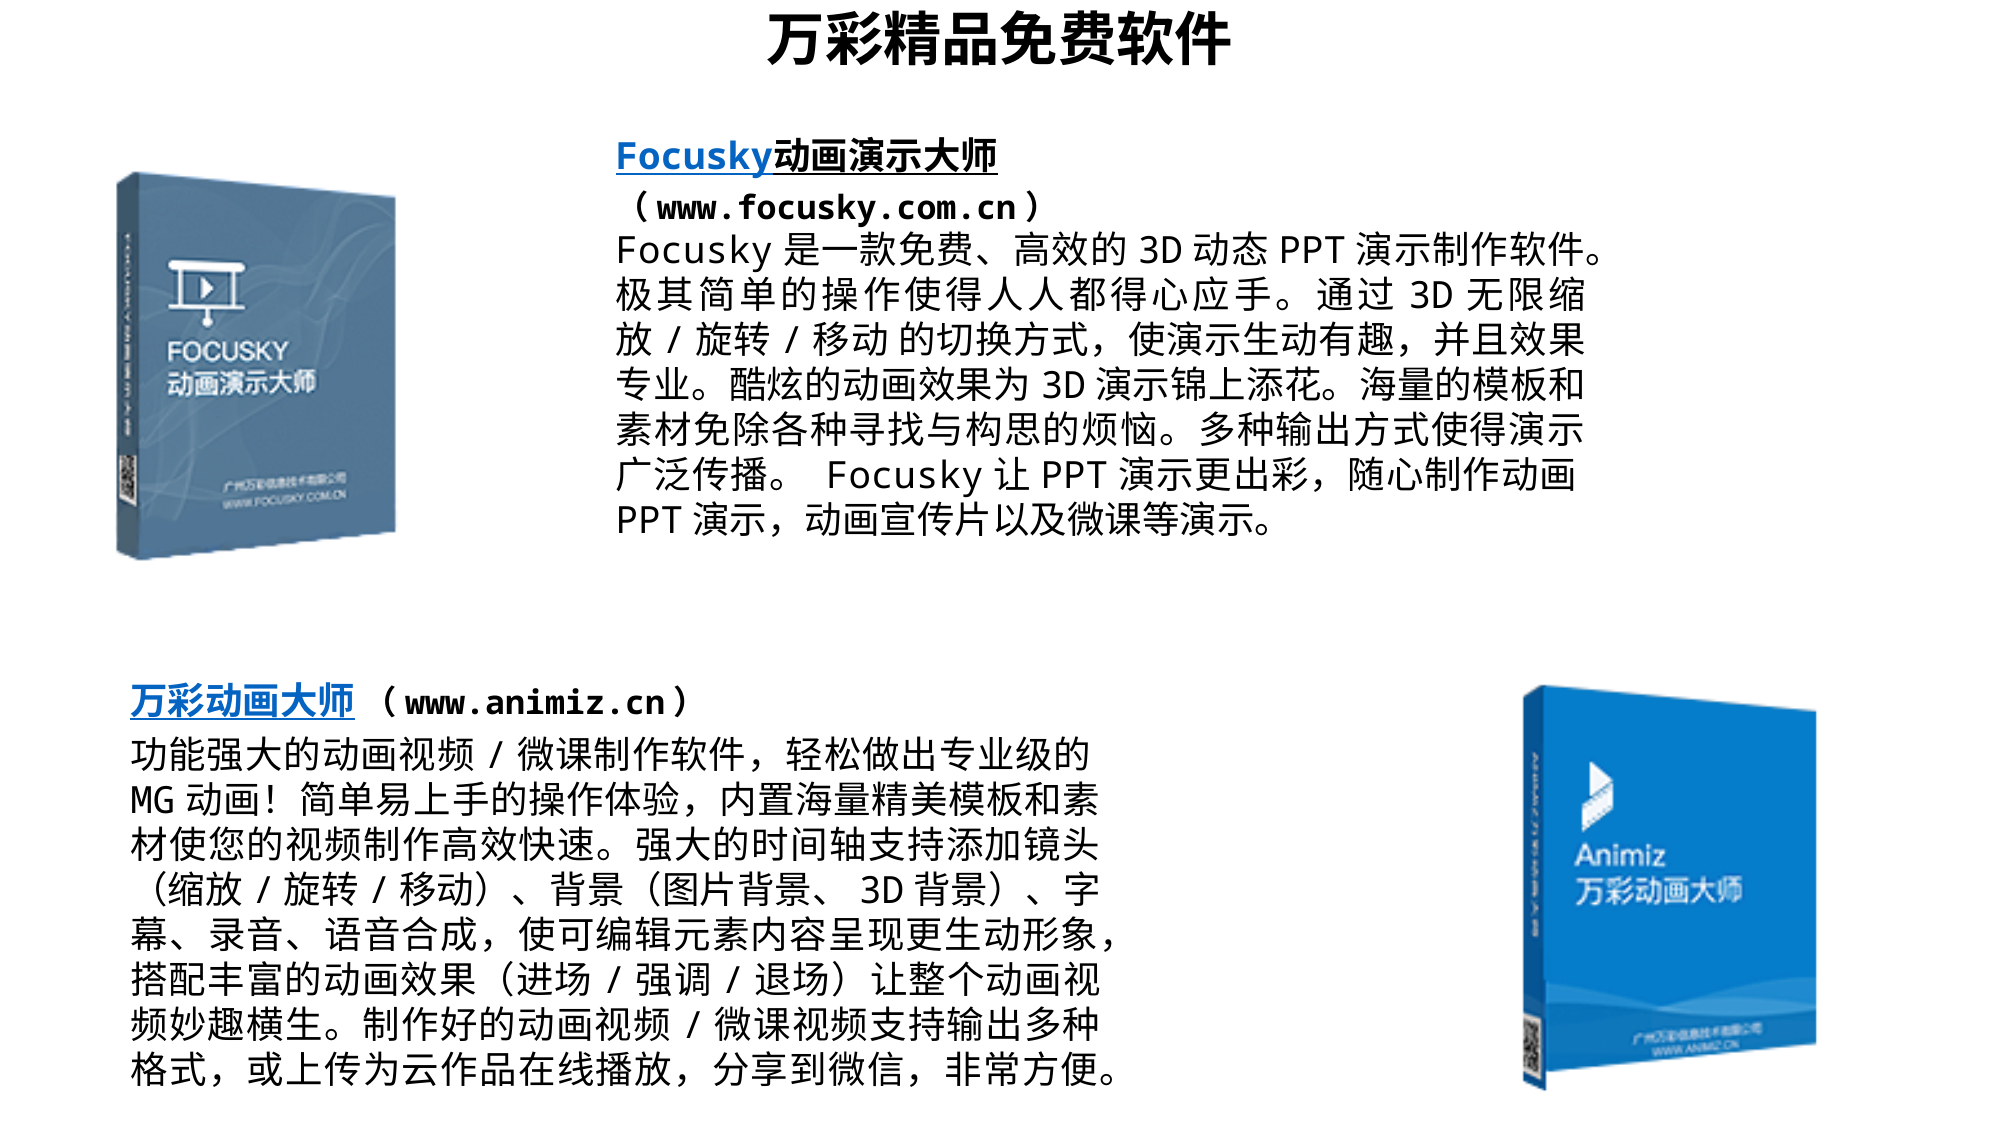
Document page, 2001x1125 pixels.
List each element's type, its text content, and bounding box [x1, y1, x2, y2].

text_box 万彩动画大师 （www.animiz.cn） 功能强大的动画视频/微课制作软件，轻松做出专业级的MG动画！简单易上手的操作体验，内置海量精美模板和素材使您的视频制作高效快速。强大的时间轴支持添加镜头（缩放/旋转/移动）、背景（图片背景、3D背景）、字幕、录音、语音合成，使可编辑元素内容呈现更生动形象，搭配丰富的动画效果（进场/强调/退场）让整个动画视频妙趣横生。制作好的动画视频/微课视频支持输出多种格式，或上传为云作品在线播放，分享到微信，非常方便。 [115, 669, 1116, 1099]
text_box Focusky动画演示大师 （www.focusky.com.cn） Focusky是一款免费、高效的3D动态PPT演示制作软件。极其简单的操作使得人人都得心应手。通过3D无限缩放/旋转/移动 的切换方式，使演示生动有趣，并且效果专业。酷炫的动画效果为3D演示锦上添花。海量的模板和素材免除各种寻找与构思的烦恼。多种输出方式使得演示广泛传播。 Focusky让PPT演示更出彩，随心制作动画PPT演示，动画宣传片以及微课等演示。 [600, 124, 1601, 549]
picture [115, 168, 401, 563]
text_box 万彩精品免费软件 [751, 0, 1249, 80]
picture [1521, 683, 1820, 1094]
